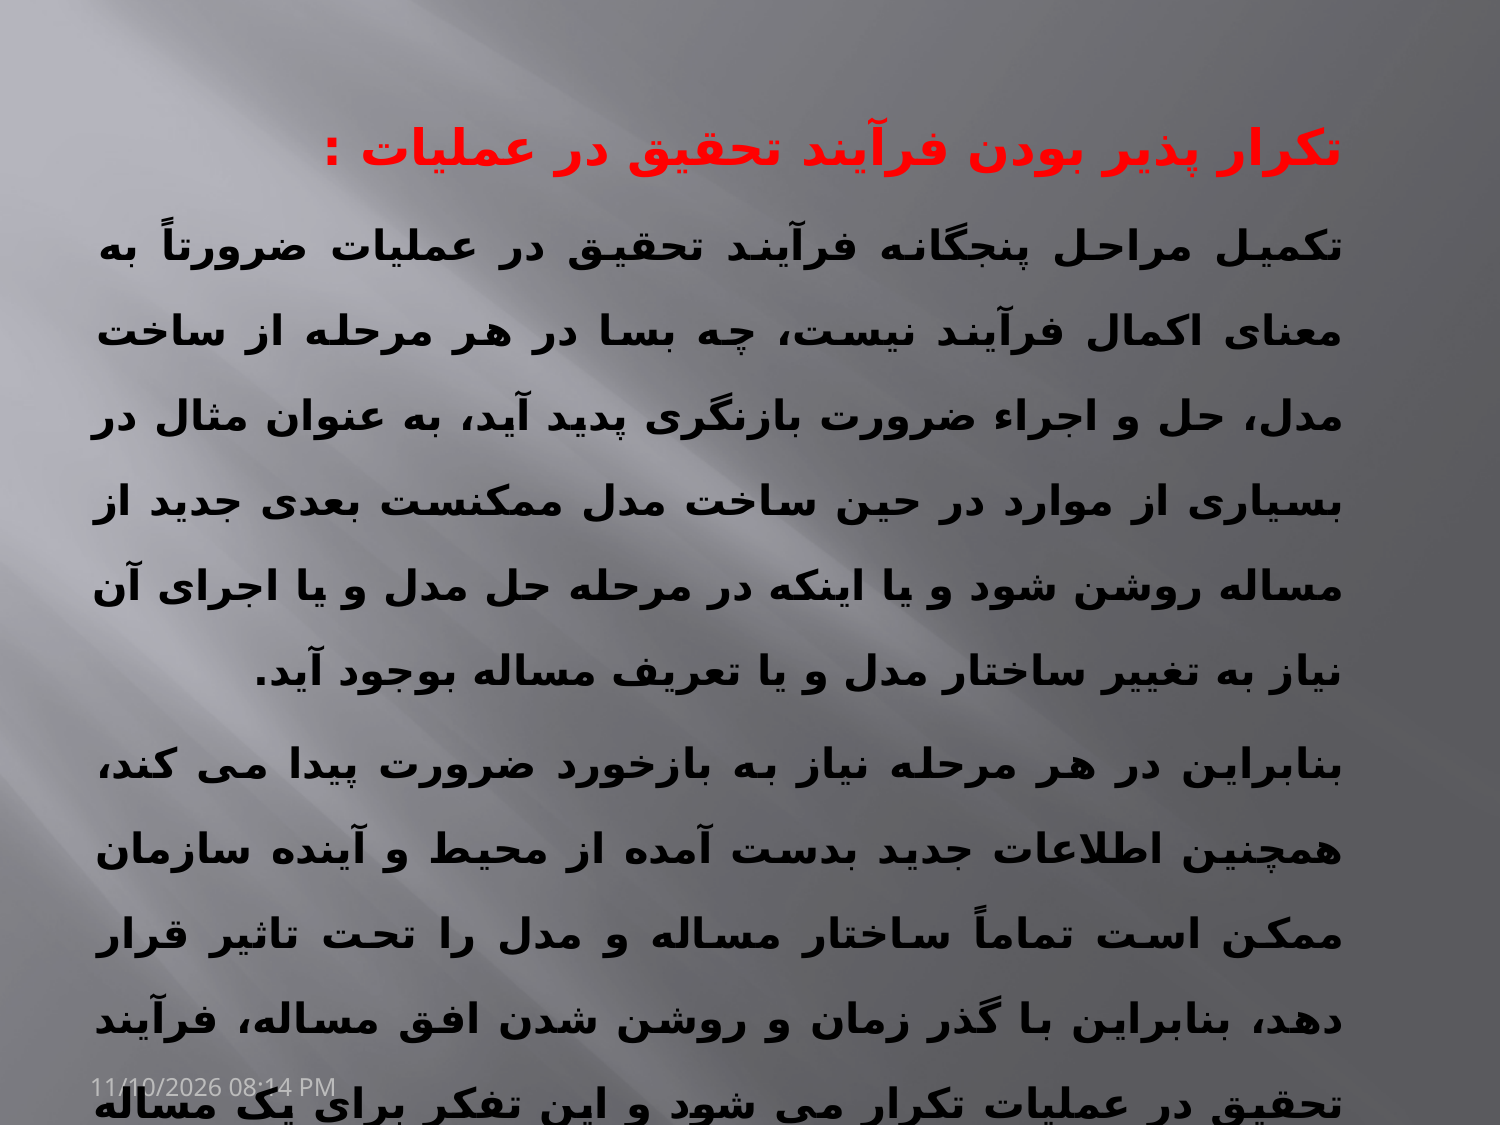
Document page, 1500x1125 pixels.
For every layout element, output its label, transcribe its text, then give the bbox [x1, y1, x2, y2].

slide_number 20/مارس/1 [75, 1052, 425, 1113]
list تکرار پذیر بودن فرآیند تحقیق در عملیات : تکمیل مراحل پنجگانه فرآیند تحقیق در عملیات ضرورتاً به معنای اکمال فرآیند نیست، چه بسا در هر مرحله از ساخت مدل، حل و اجراء ضرورت بازنگری پدید آید، به عنوان مثال در بسیاری از موارد در حین ساخت مدل ممکنست بعدی جدید از مساله روشن شود و یا اینکه در مرحله حل مدل و یا اجرای آن نیاز به تغییر ساختار مدل و یا تعریف مساله بوجود آید. بنابراین در هر مرحله نیاز به بازخورد ضرورت پیدا می کند، همچنین اطلاعات جدید بدست آمده از محیط و آینده سازمان ممکن است تماماً ساختار مساله و مدل را تحت تاثیر قرار دهد، بنابراین با گذر زمان و روشن شدن افق مساله، فرآیند تحقیق در عملیات تکرار می شود و این تفکر برای یک مساله فقط یک مدل و یک جواب وجود دارد و لاغیر. مردود خواهد بود و همواره باید مدل را بازسازی کرد. بازنگری در هر مرحله فرآیند تحقیق در عملیات با استفاده از عامل بازخورد در سیستم و یا فرآیند حاصل می شود. [76, 66, 1449, 1071]
